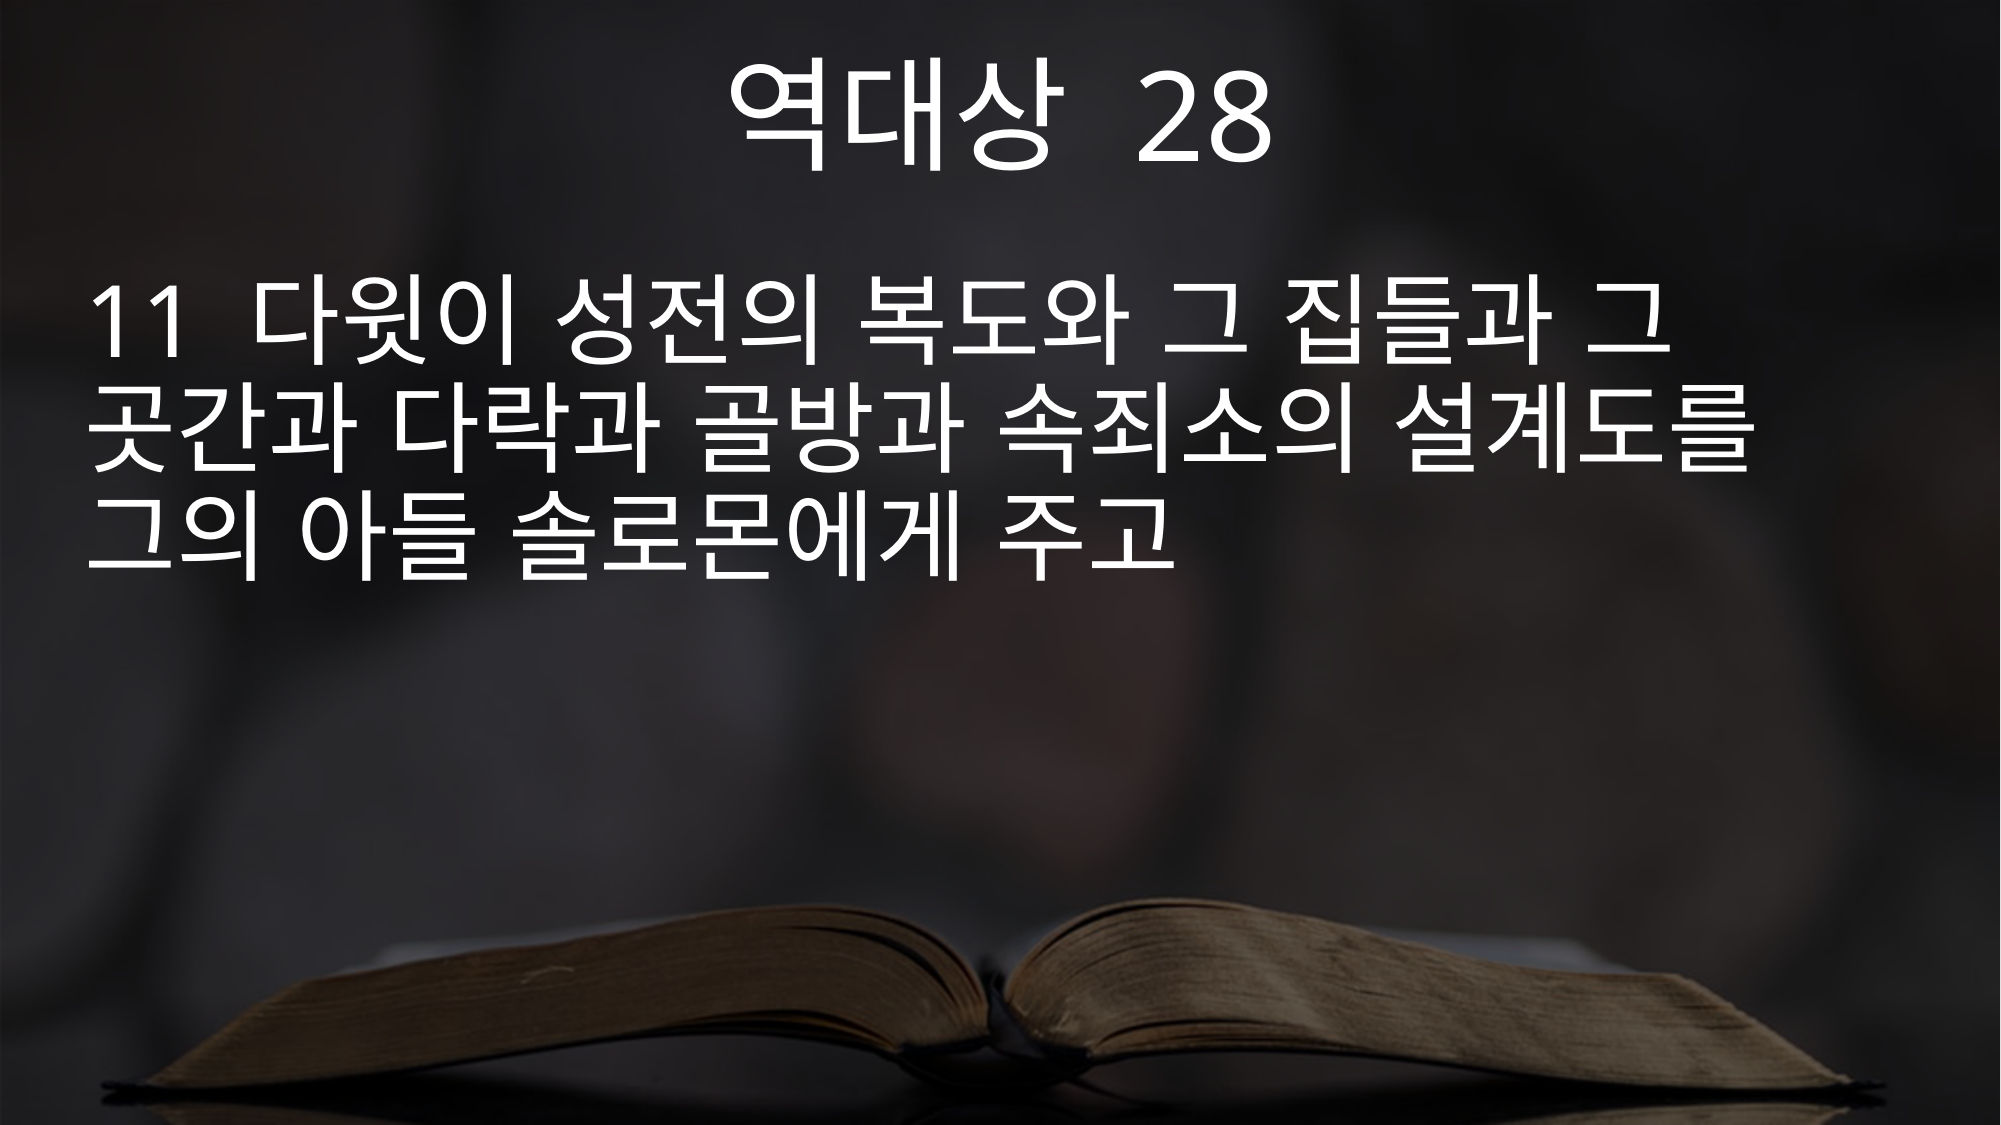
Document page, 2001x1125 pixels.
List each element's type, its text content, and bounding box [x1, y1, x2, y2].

list 11 다윗이 성전의 복도와 그 집들과 그 곳간과 다락과 골방과 속죄소의 설계도를 그의 아들 솔로몬에게 주고 [69, 263, 1953, 423]
footer 역대상 28 [0, 32, 2000, 192]
picture [0, 0, 2001, 1125]
